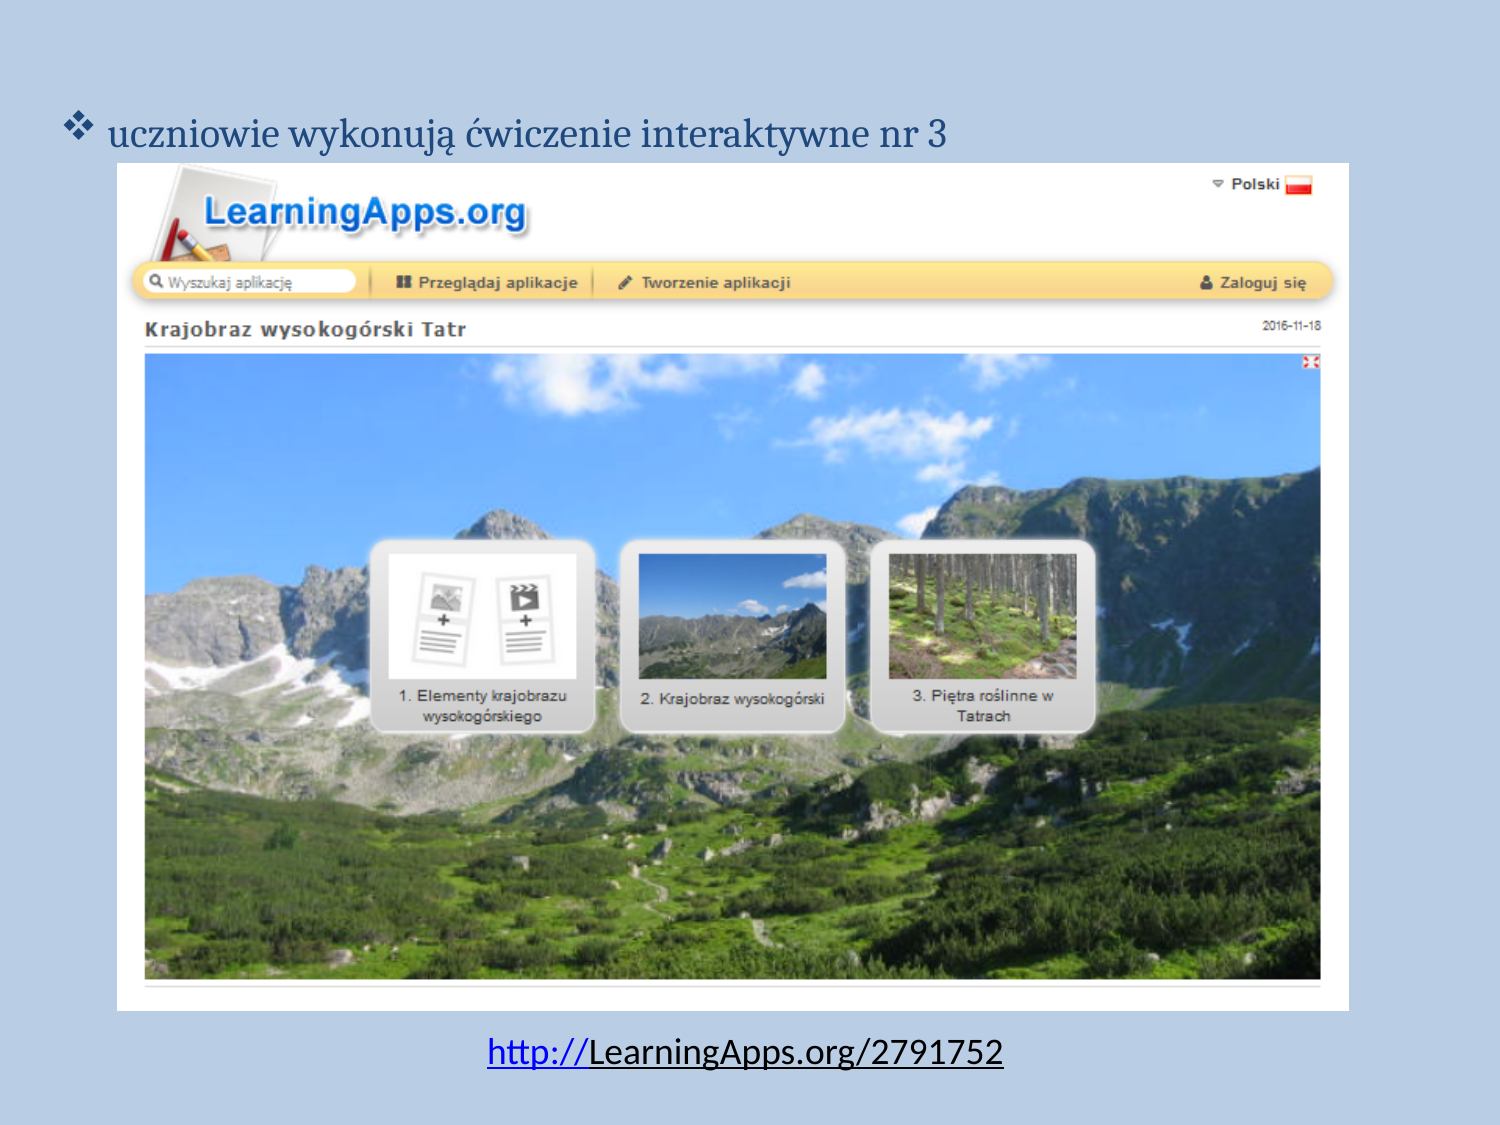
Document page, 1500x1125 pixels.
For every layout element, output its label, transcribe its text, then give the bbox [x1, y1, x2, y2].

text_box http://LearningApps.org/2791752 [472, 1019, 1028, 1080]
text_box uczniowie wykonują ćwiczenie interaktywne nr 3 [23, 23, 1477, 258]
picture [116, 163, 1349, 1012]
